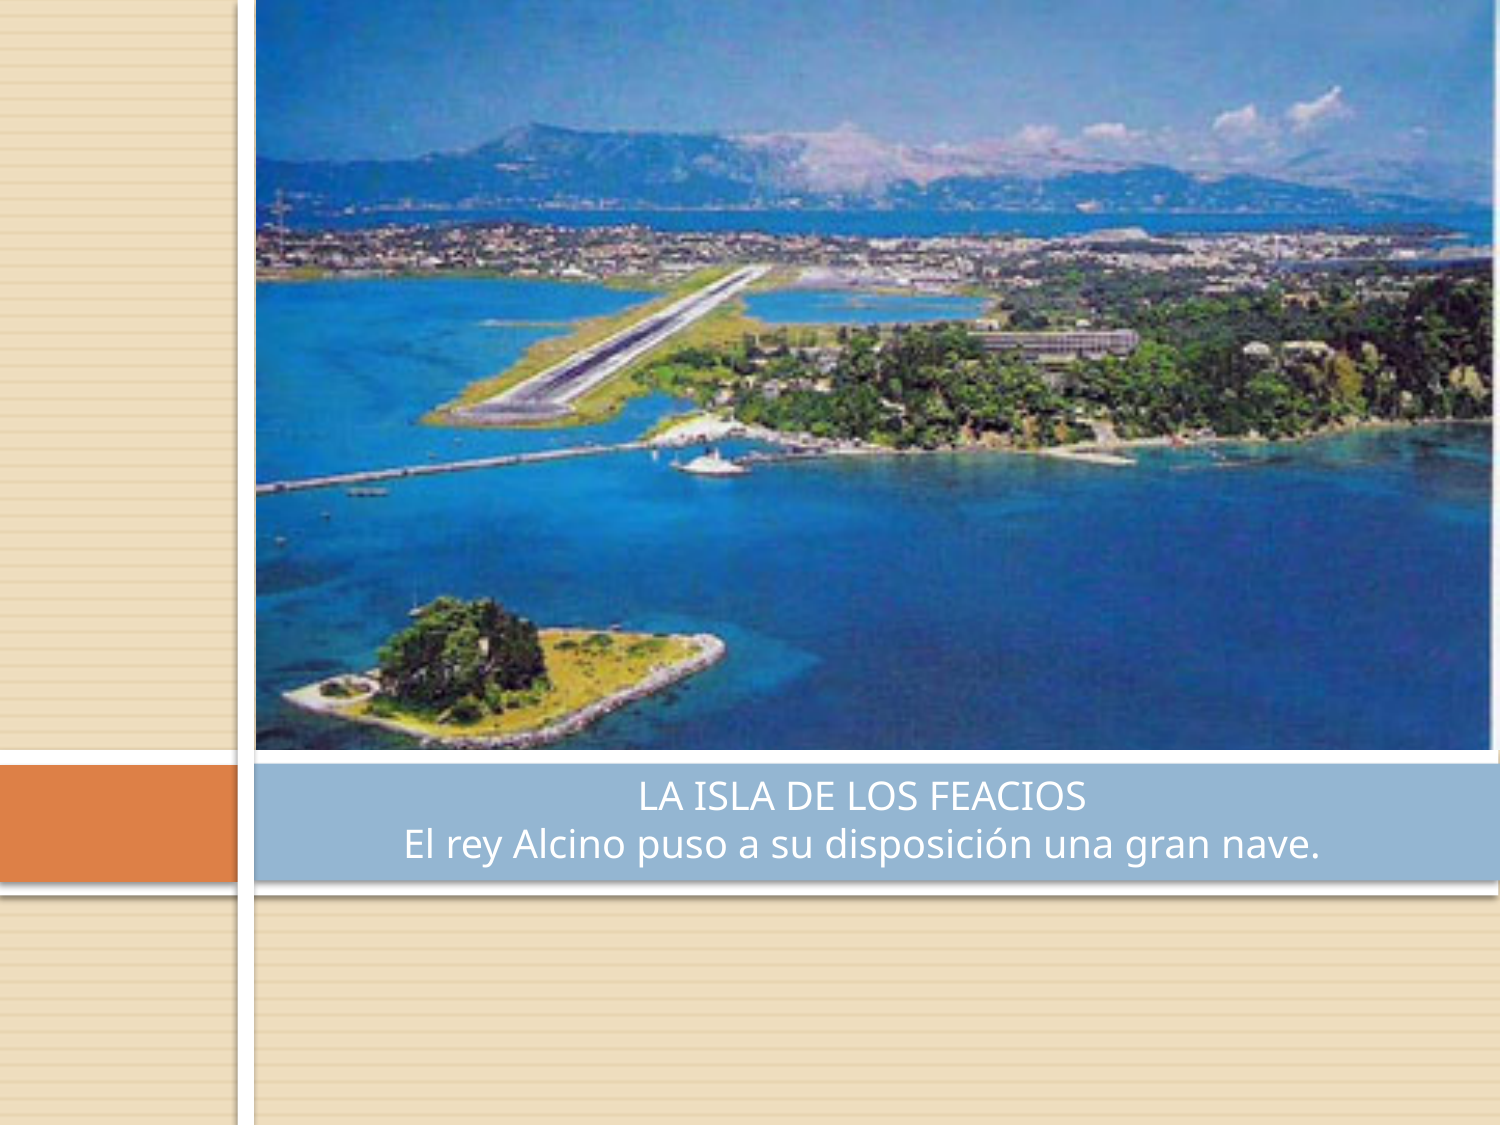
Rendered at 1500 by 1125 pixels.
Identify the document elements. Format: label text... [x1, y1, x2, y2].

picture [255, 0, 1500, 750]
title LA ISLA DE LOS FEACIOS El rey Alcino puso a su disposición una gran nave. [262, 762, 1463, 875]
